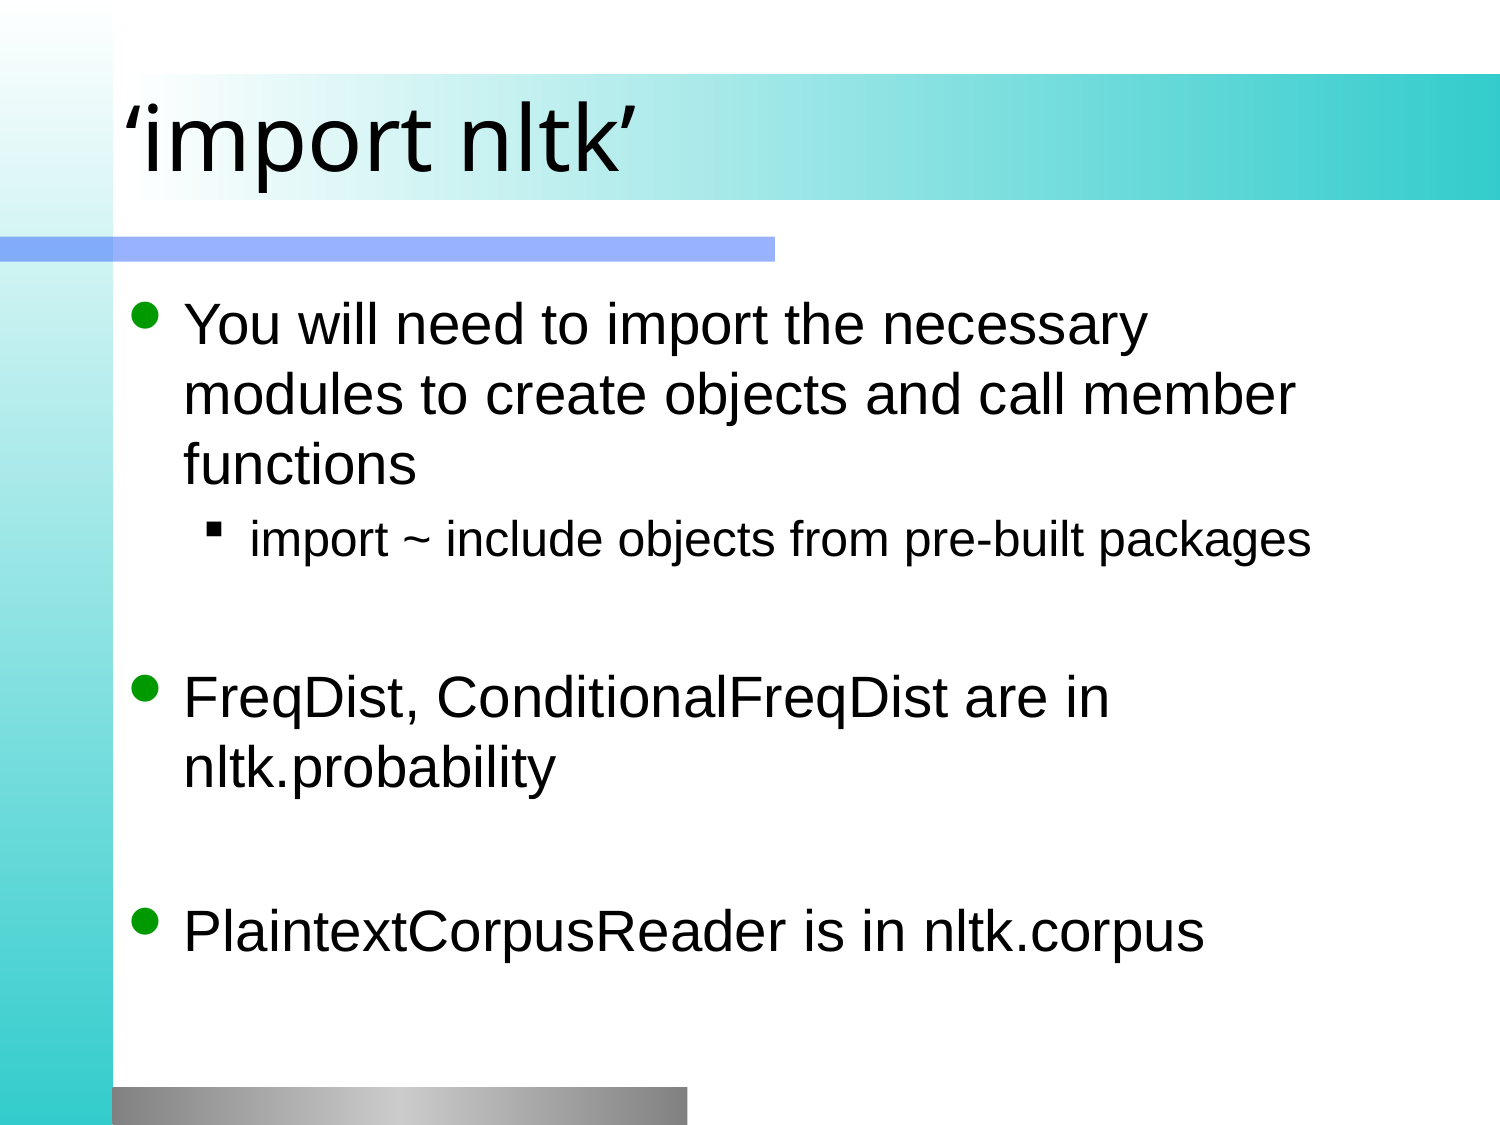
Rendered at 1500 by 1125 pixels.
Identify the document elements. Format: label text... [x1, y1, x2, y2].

title ‘import nltk’ [110, 40, 1386, 229]
list You will need to import the necessary modules to create objects and call member functions import ~ include objects from pre-built packages FreqDist, ConditionalFreqDist are in nltk.probability PlaintextCorpusReader is in nltk.corpus [112, 278, 1388, 1073]
